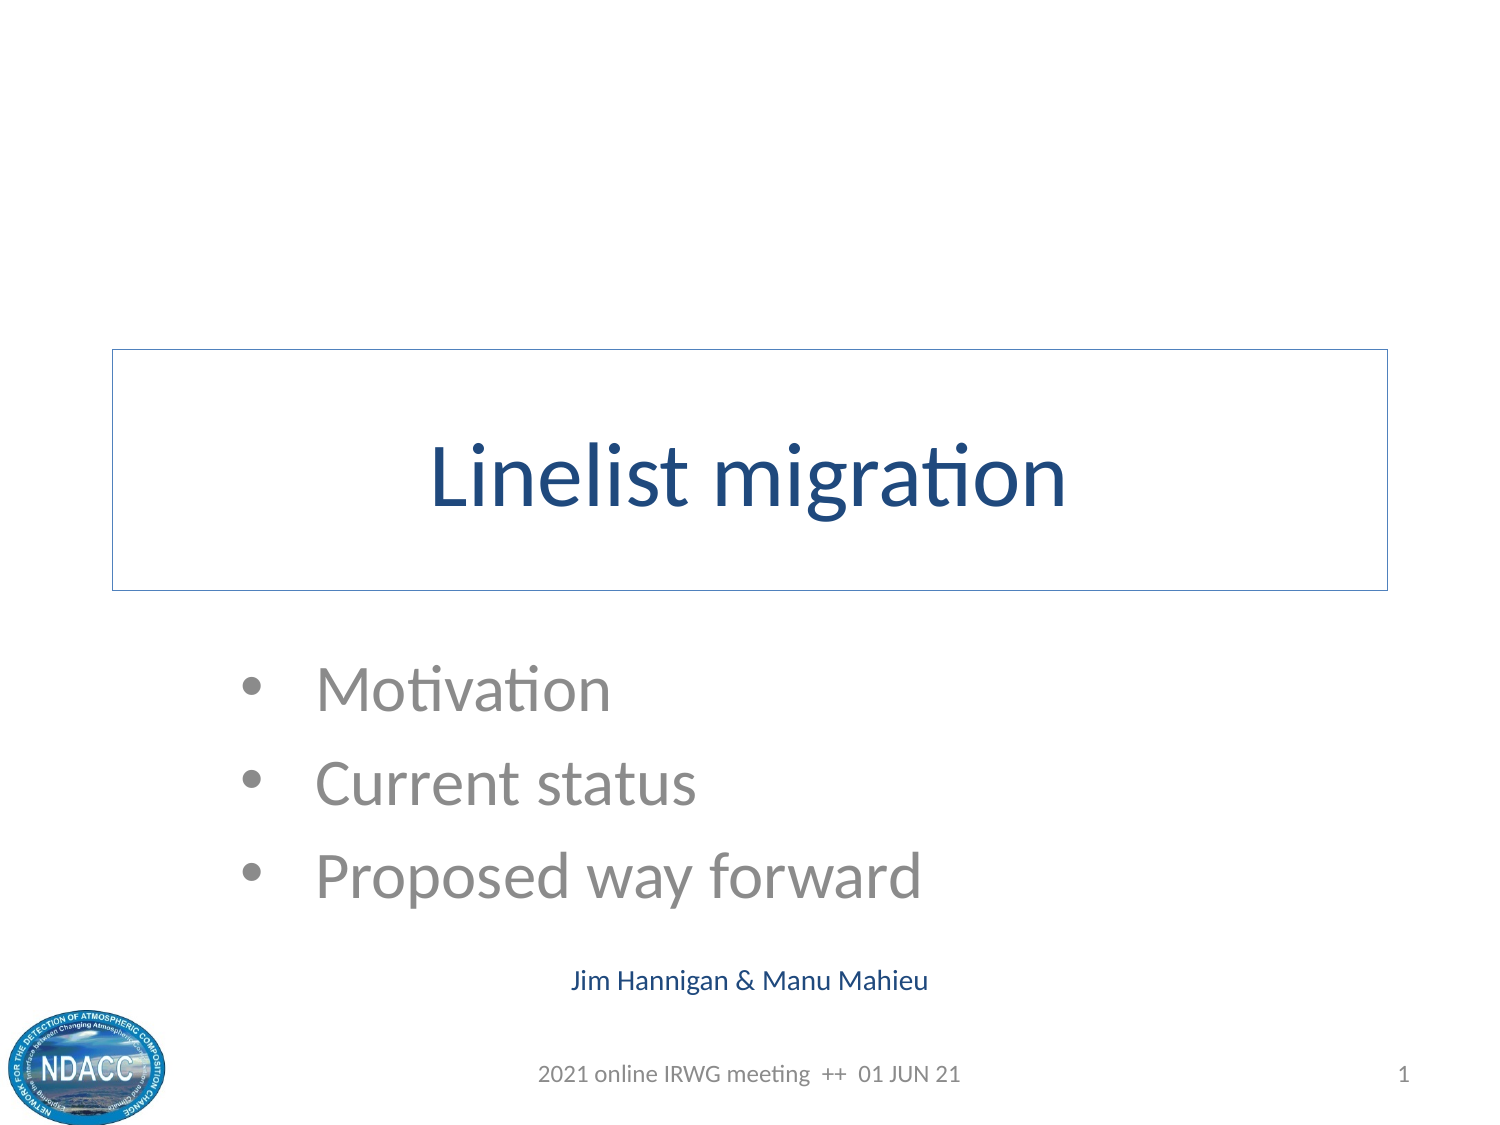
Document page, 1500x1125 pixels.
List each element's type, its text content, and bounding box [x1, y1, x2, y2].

text_box Jim Hannigan & Manu Mahieu [556, 953, 944, 1004]
title Linelist migration [112, 349, 1388, 591]
picture [0, 1009, 174, 1125]
slide_number 1 [1074, 1042, 1425, 1103]
footer 2021 online IRWG meeting ++ 01 JUN 21 [512, 1042, 988, 1103]
subtitle Motivation Current status Proposed way forward [225, 637, 1275, 925]
